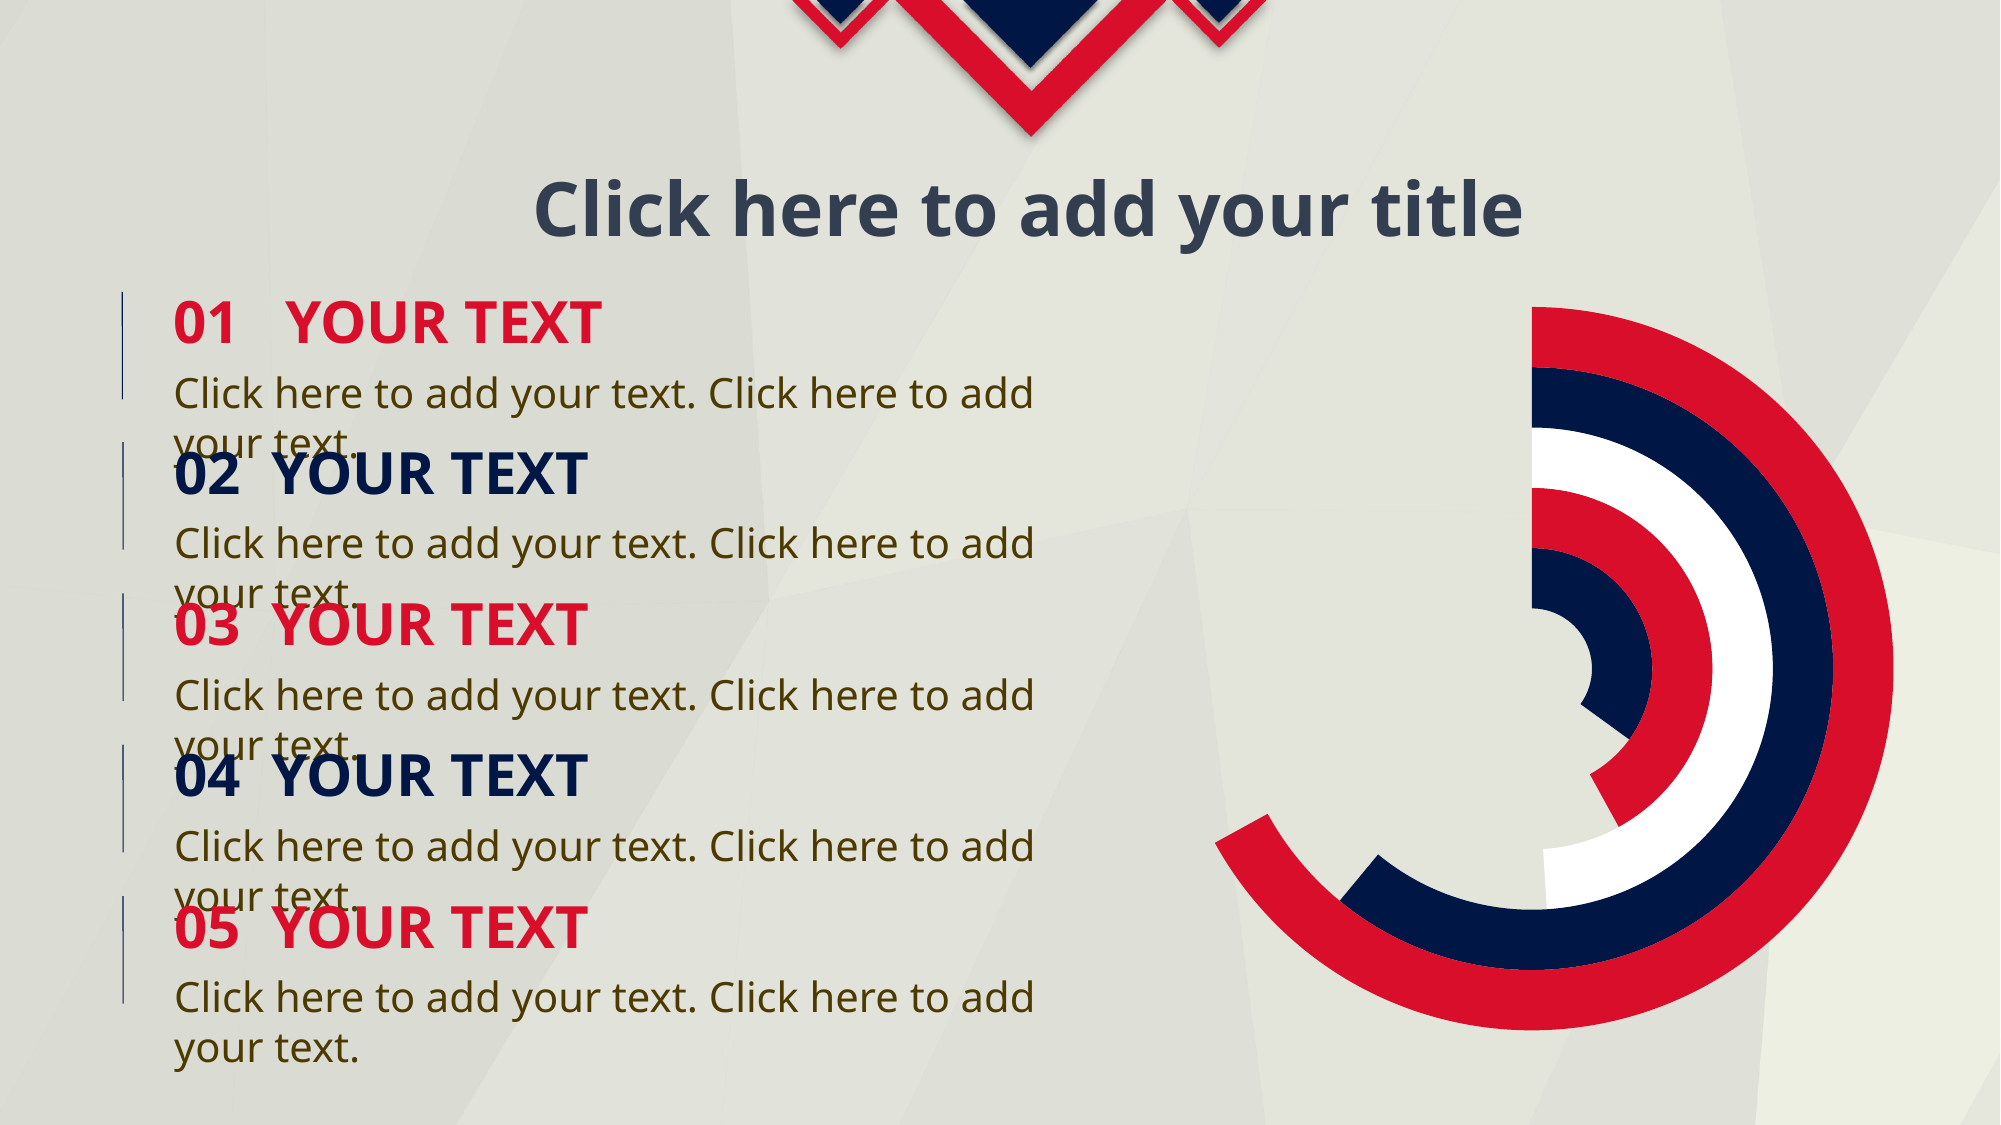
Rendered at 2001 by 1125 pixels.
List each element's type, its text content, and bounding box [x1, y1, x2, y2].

picture [0, 0, 2001, 1125]
chart [1031, 291, 2000, 1046]
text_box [122, 442, 1114, 576]
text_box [122, 593, 1114, 727]
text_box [122, 744, 1114, 879]
text_box Click here to add your title [518, 154, 1541, 260]
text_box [122, 291, 1113, 426]
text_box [122, 896, 1114, 1030]
